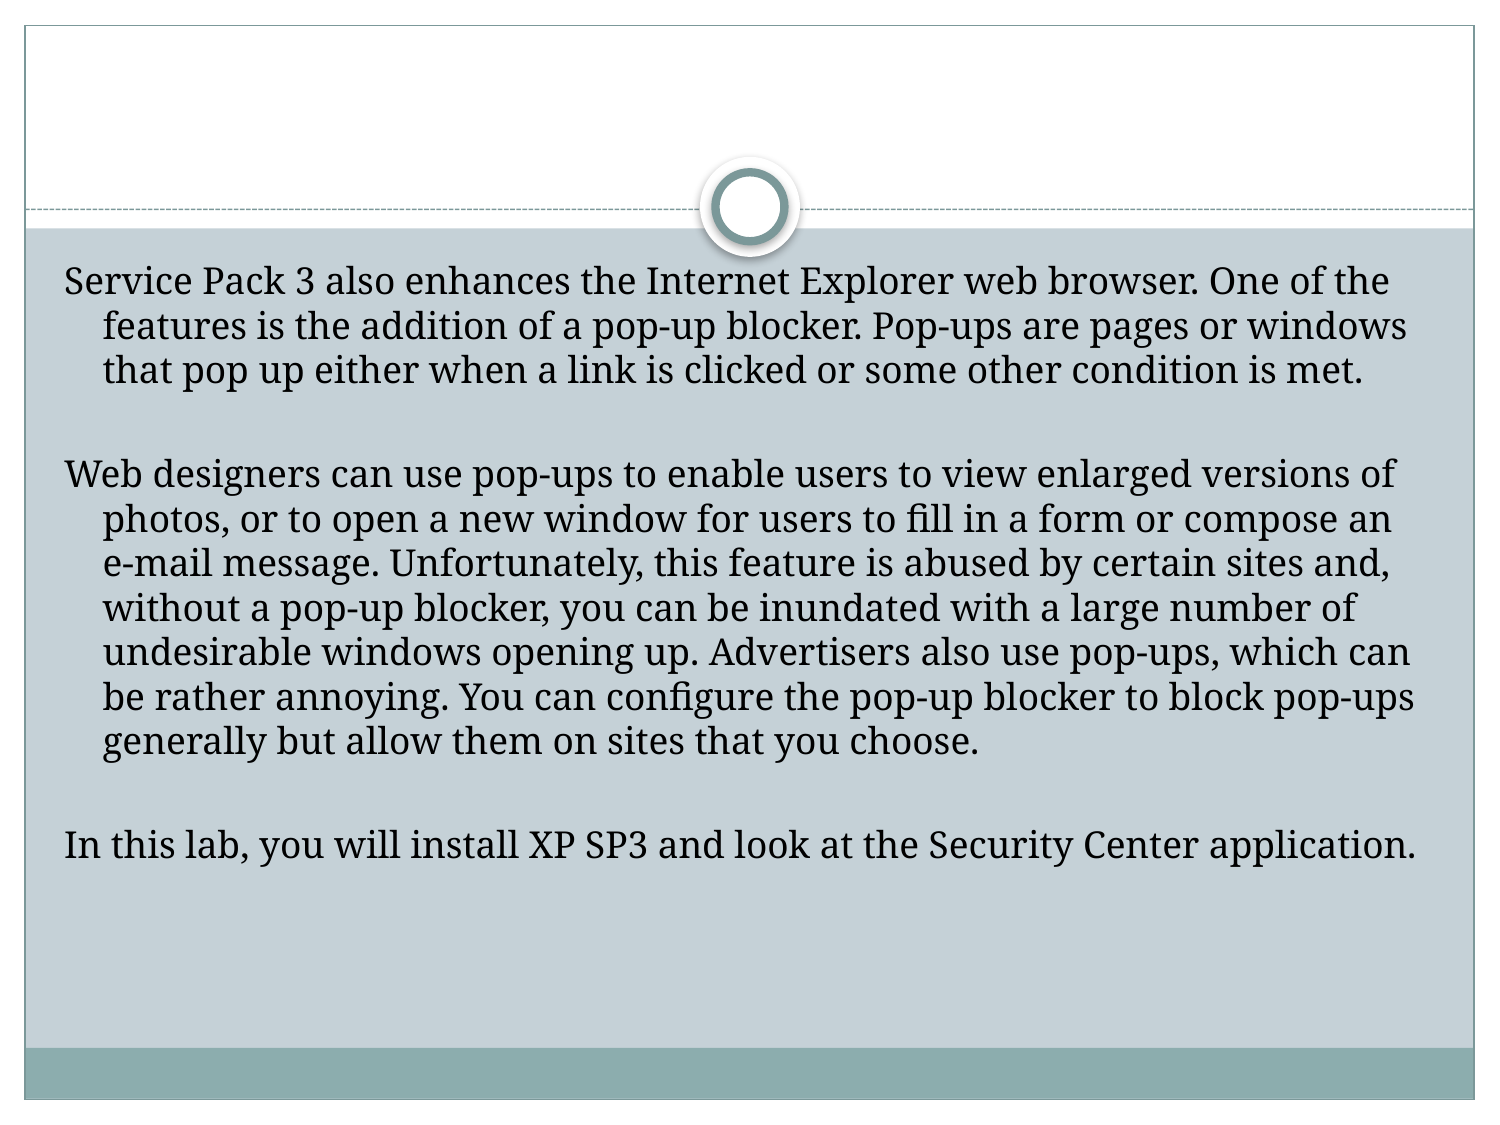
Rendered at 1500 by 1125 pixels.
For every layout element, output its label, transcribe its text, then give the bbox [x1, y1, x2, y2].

list Service Pack 3 also enhances the Internet Explorer web browser. One of the features is the addition of a pop-up blocker. Pop-ups are pages or windows that pop up either when a link is clicked or some other condition is met. Web designers can use pop-ups to enable users to view enlarged versions of photos, or to open a new window for users to fill in a form or compose an e-mail message. Unfortunately, this feature is abused by certain sites and, without a pop-up blocker, you can be inundated with a large number of undesirable windows opening up. Advertisers also use pop-ups, which can be rather annoying. You can configure the pop-up blocker to block pop-ups generally but allow them on sites that you choose. In this lab, you will install XP SP3 and look at the Security Center application. [49, 250, 1445, 1001]
